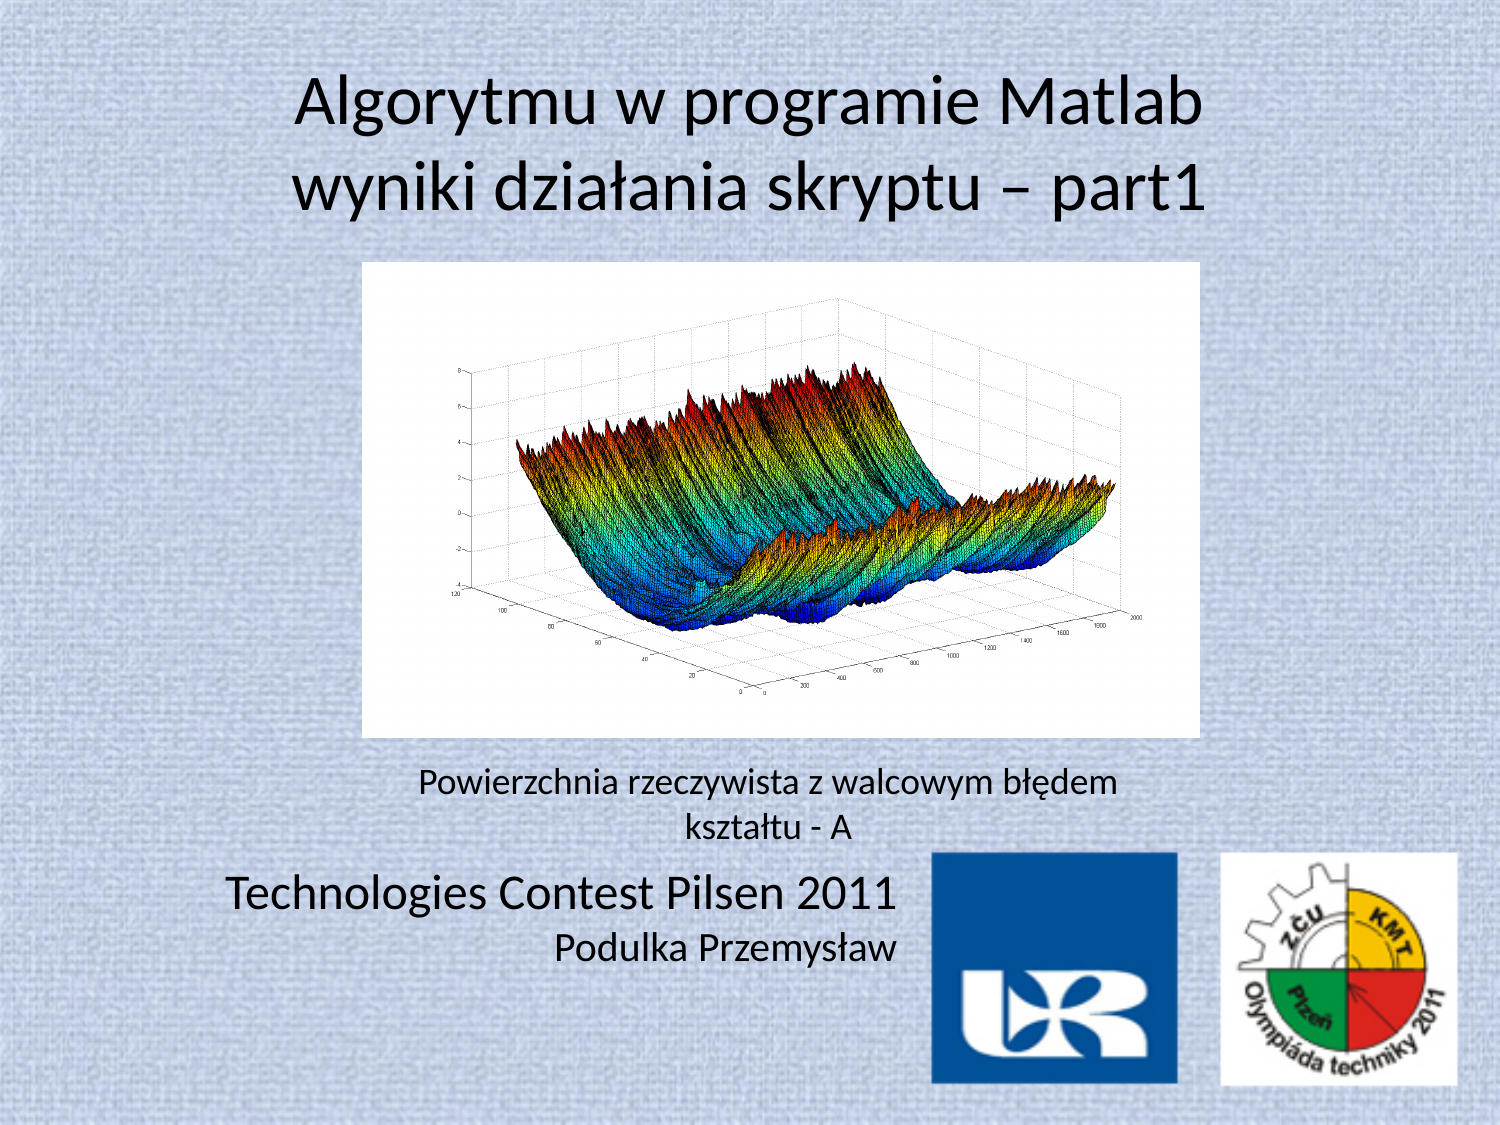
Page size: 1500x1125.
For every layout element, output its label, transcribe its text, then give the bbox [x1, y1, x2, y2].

text_box Technologies Contest Pilsen 2011 Podulka Przemysław [74, 849, 913, 1075]
title Algorytmu w programie Matlab wyniki działania skryptu – part1 [75, 45, 1425, 233]
text_box Powierzchnia rzeczywista z walcowym błędem kształtu - A [349, 749, 1188, 855]
picture [0, 0, 1500, 1125]
